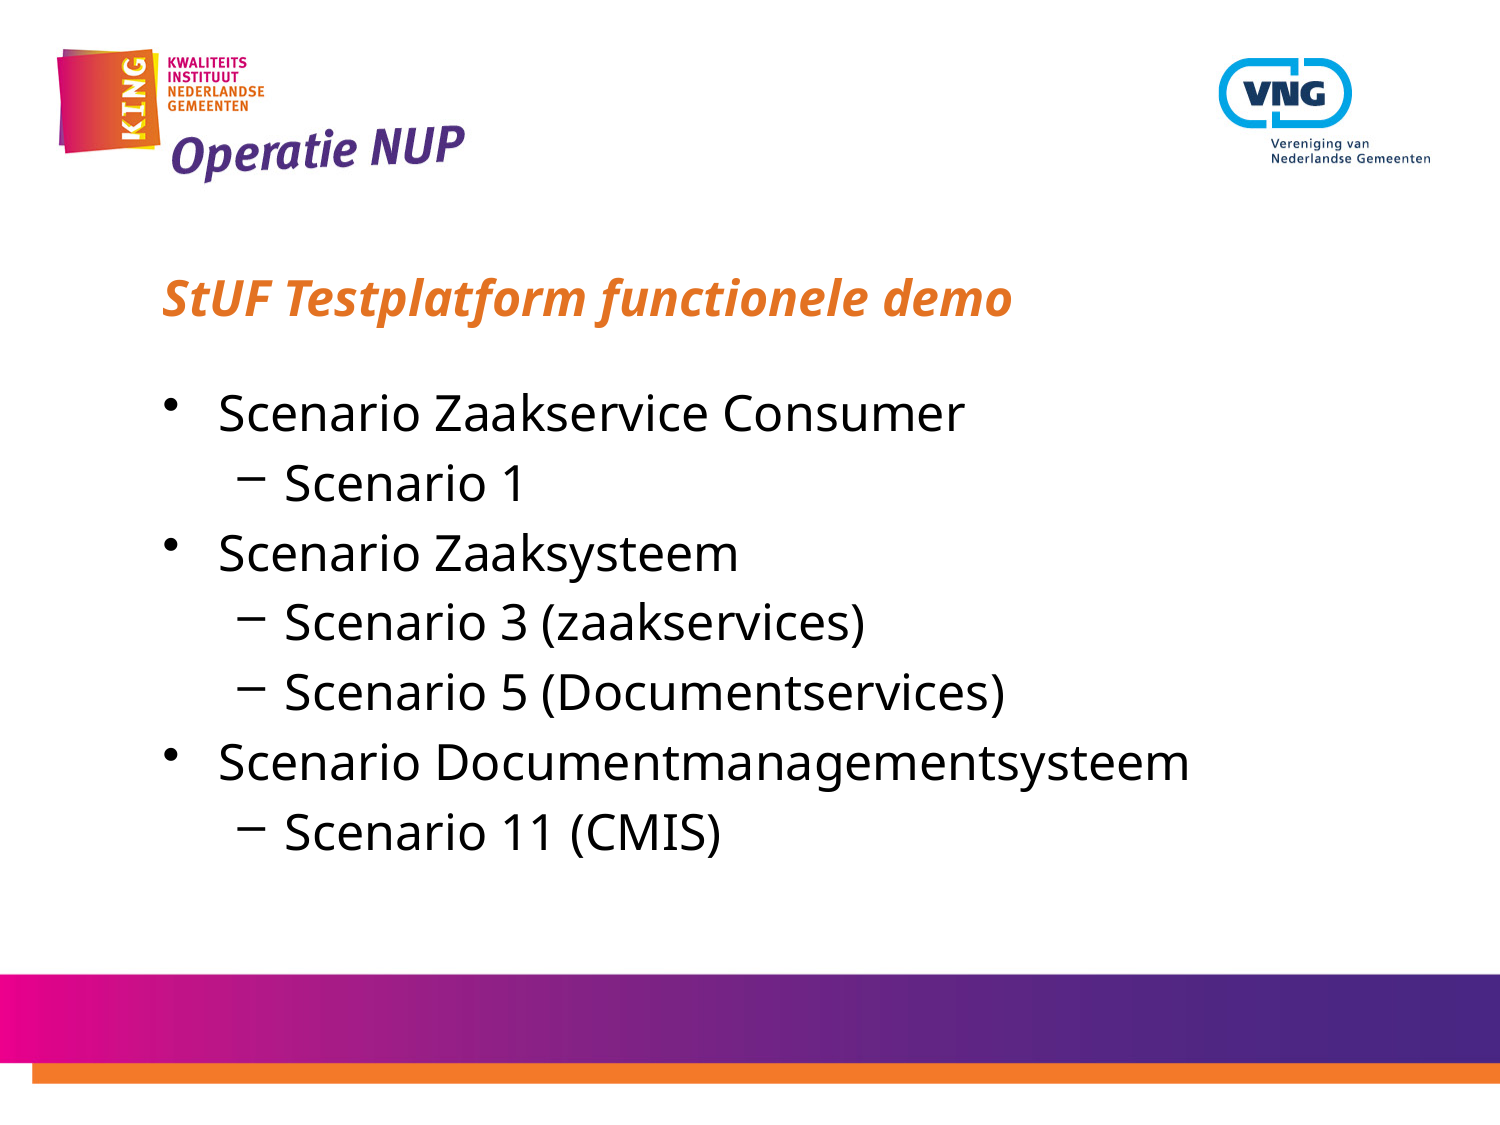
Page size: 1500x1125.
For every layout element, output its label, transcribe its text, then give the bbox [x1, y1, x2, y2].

picture [0, 0, 1500, 1125]
title StUF Testplatform functionele demo [147, 231, 1402, 362]
list Scenario Zaakservice Consumer Scenario 1 Scenario Zaaksysteem Scenario 3 (zaakservices) Scenario 5 (Documentservices) Scenario Documentmanagementsysteem Scenario 11 (CMIS) [147, 373, 1428, 953]
